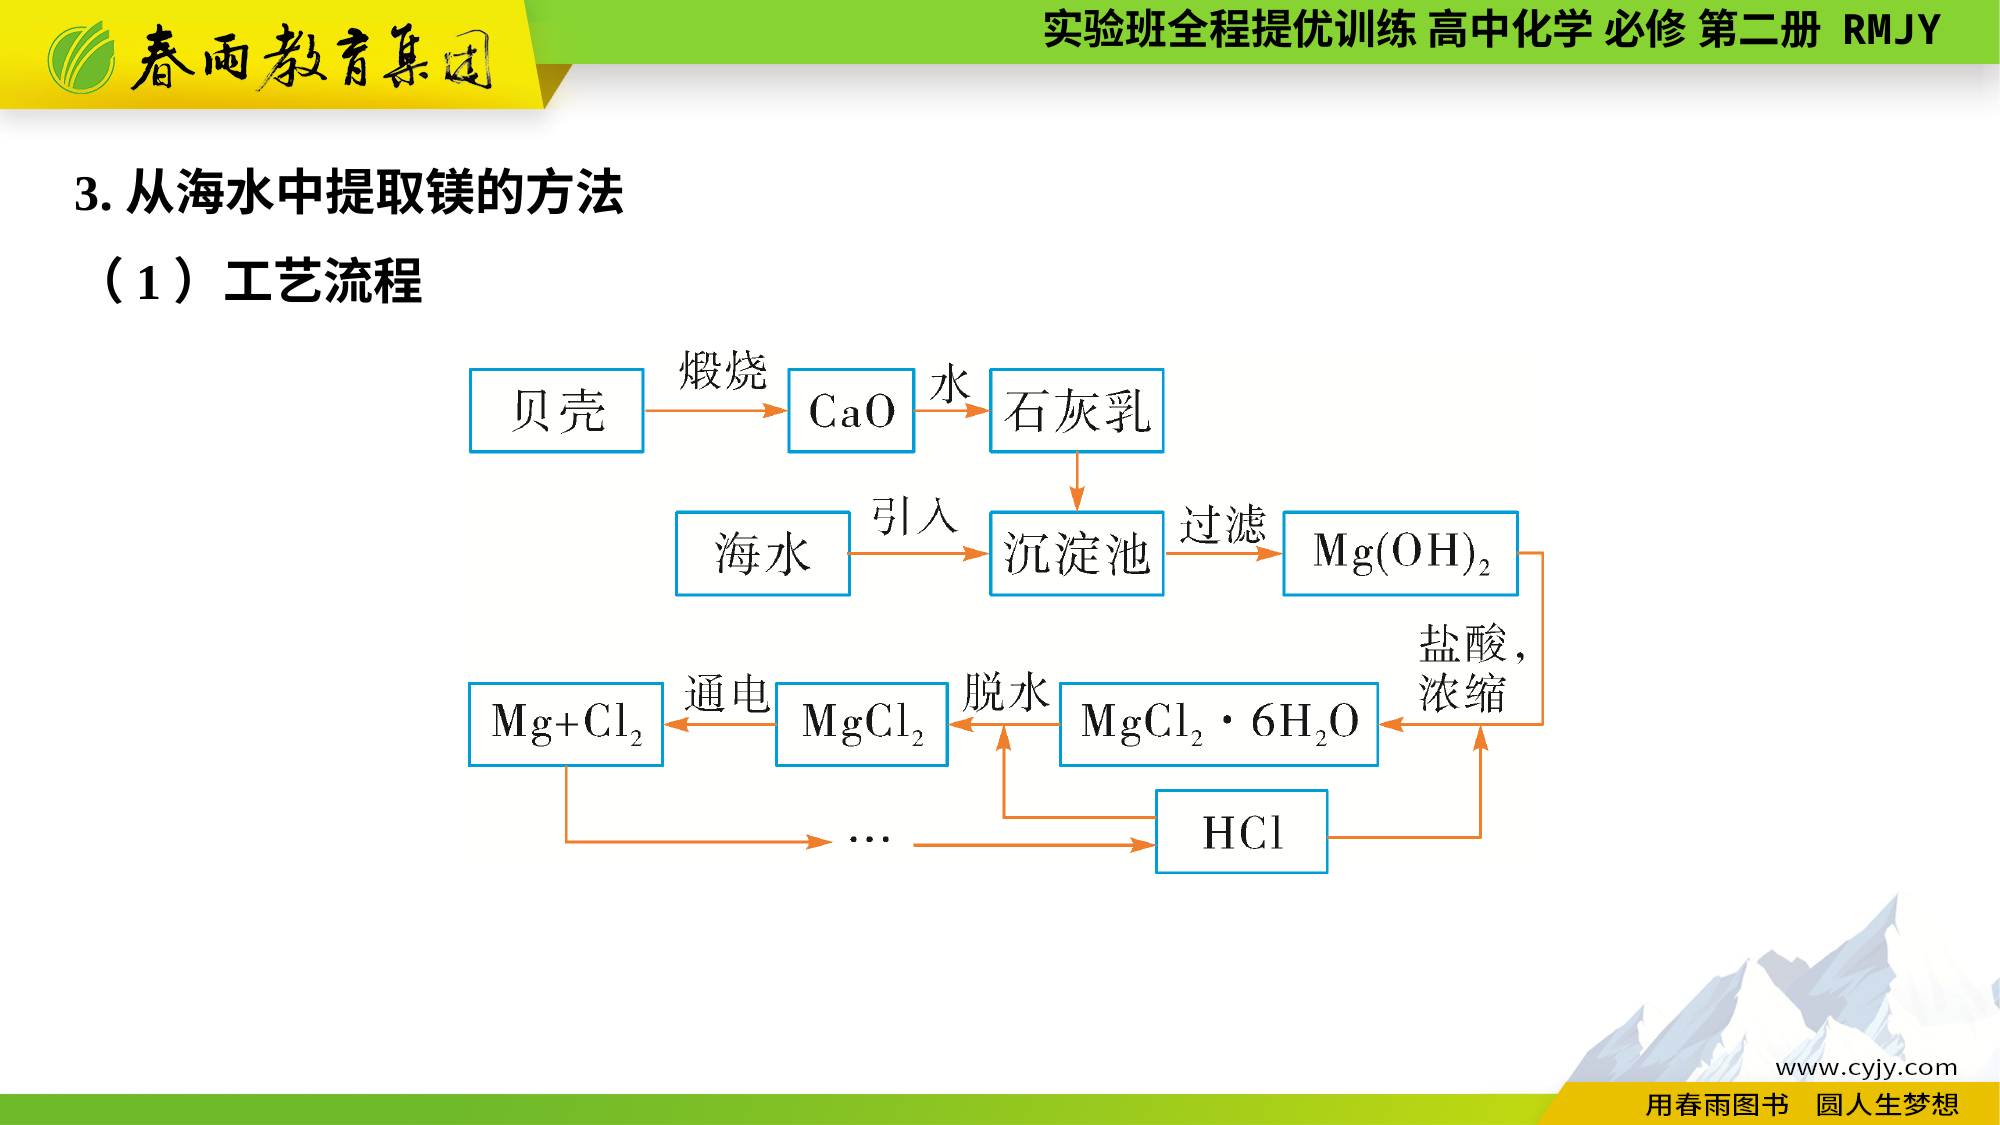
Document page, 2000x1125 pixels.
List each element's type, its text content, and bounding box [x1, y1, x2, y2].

list 3.从海水中提取镁的方法 （1）工艺流程 [59, 122, 1944, 308]
picture [0, 0, 2000, 1125]
